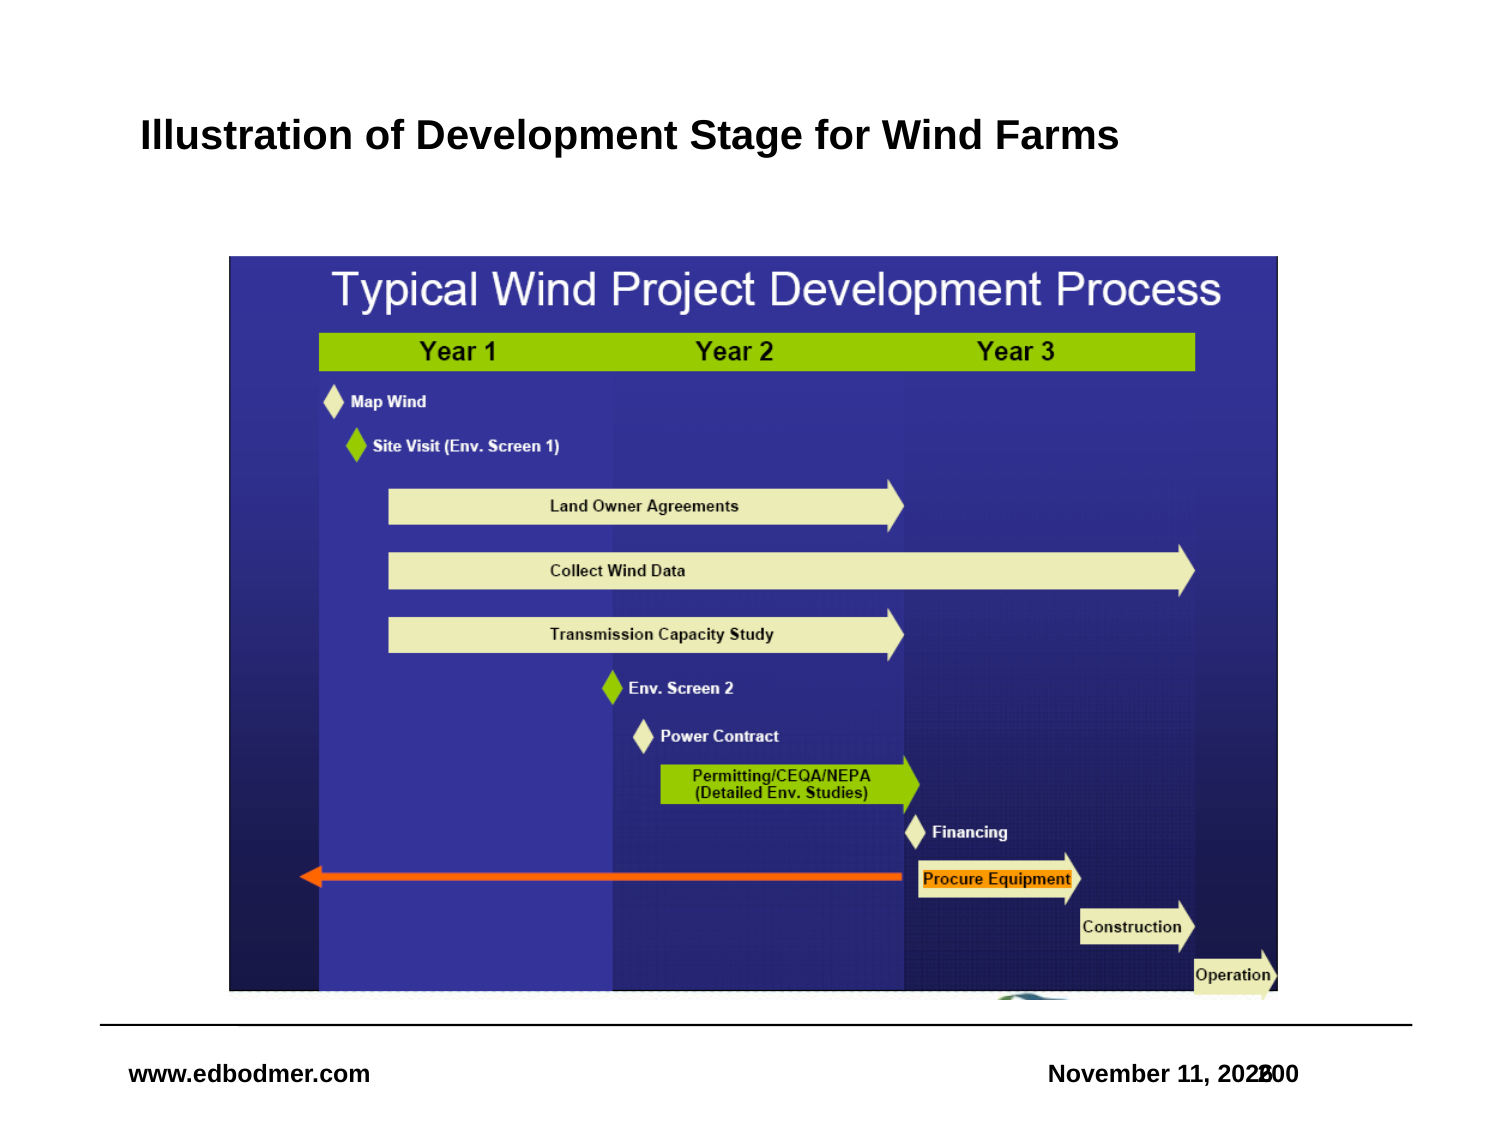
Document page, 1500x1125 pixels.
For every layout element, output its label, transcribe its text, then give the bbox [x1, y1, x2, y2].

title Illustration of Development Stage for Wind Farms [124, 99, 1288, 226]
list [216, 249, 1284, 1001]
